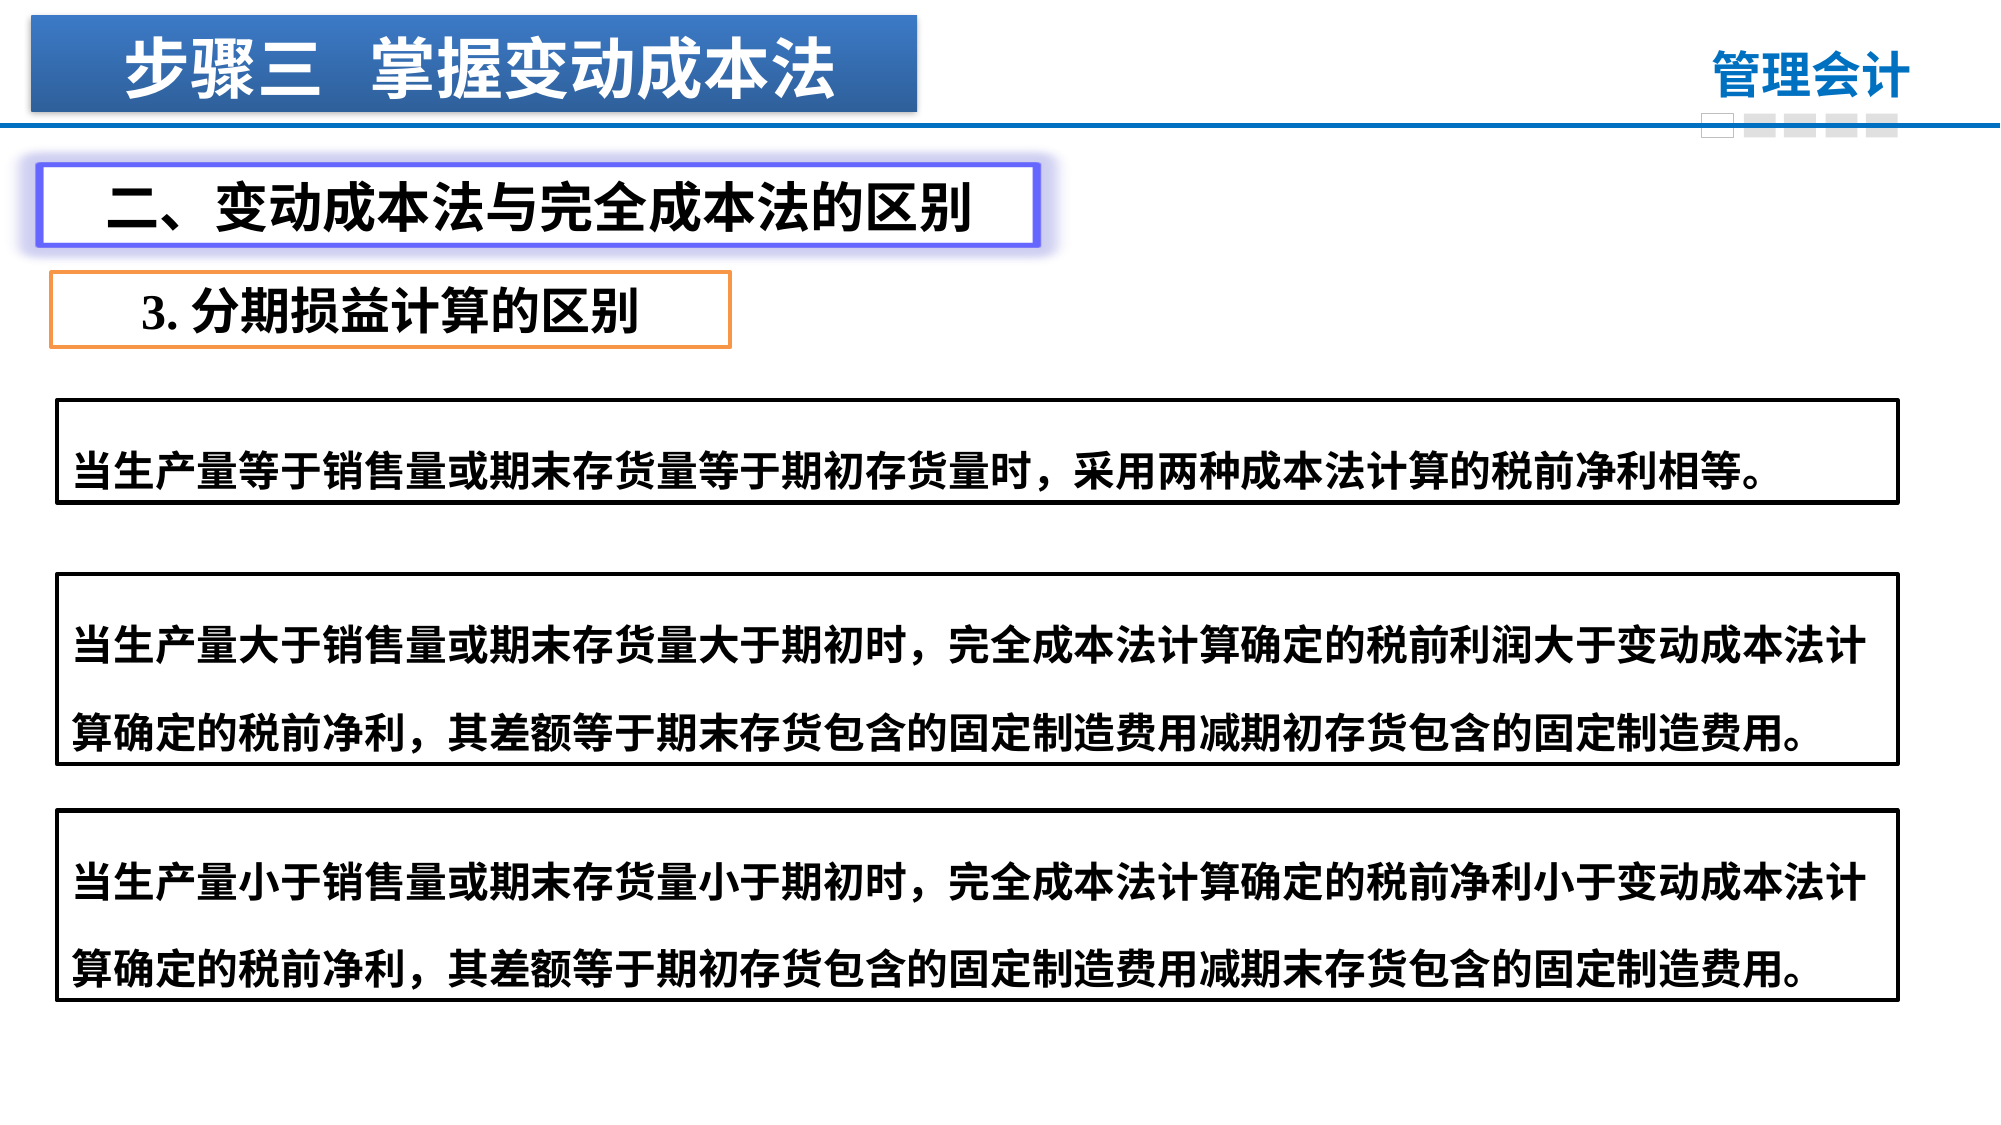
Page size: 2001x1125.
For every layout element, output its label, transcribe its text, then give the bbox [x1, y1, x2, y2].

text_box 3.分期损益计算的区别 [49, 288, 732, 349]
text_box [0, 132, 1083, 280]
text_box 当生产量大于销售量或期末存货量大于期初时，完全成本法计算确定的税前利润大于变动成本法计算确定的税前净利，其差额等于期末存货包含的固定制造费用减期初存货包含的固定制造费用。 [55, 572, 1900, 766]
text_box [31, 14, 918, 197]
text_box 当生产量小于销售量或期末存货量小于期初时，完全成本法计算确定的税前净利小于变动成本法计算确定的税前净利，其差额等于期初存货包含的固定制造费用减期末存货包含的固定制造费用。 [55, 808, 1900, 1002]
text_box 当生产量等于销售量或期末存货量等于期初存货量时，采用两种成本法计算的税前净利相等。 [55, 398, 1900, 505]
